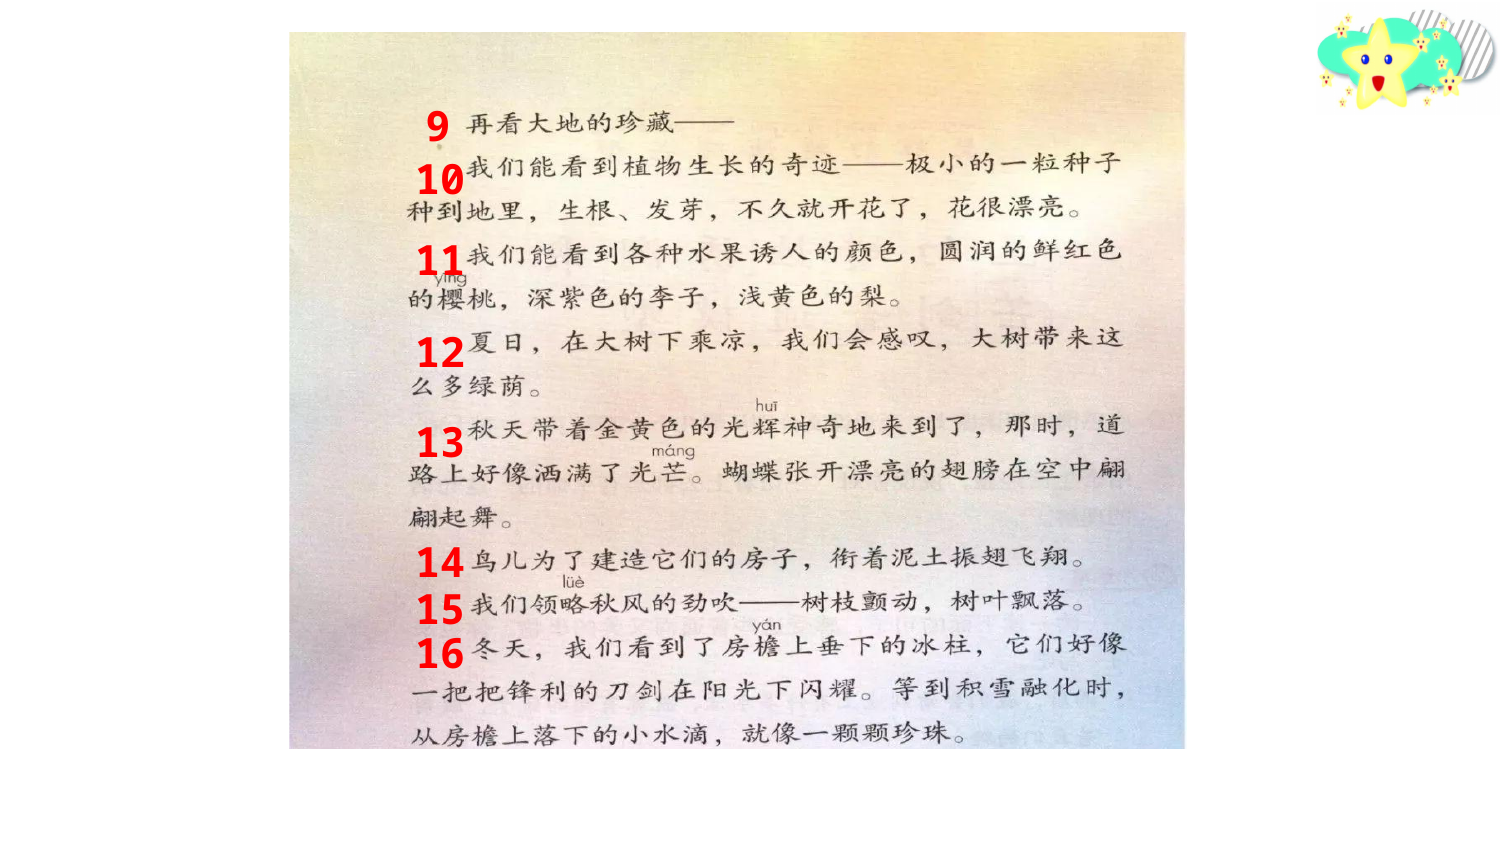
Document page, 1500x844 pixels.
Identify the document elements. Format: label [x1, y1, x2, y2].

picture [288, 31, 1188, 750]
picture [1316, 1, 1500, 116]
